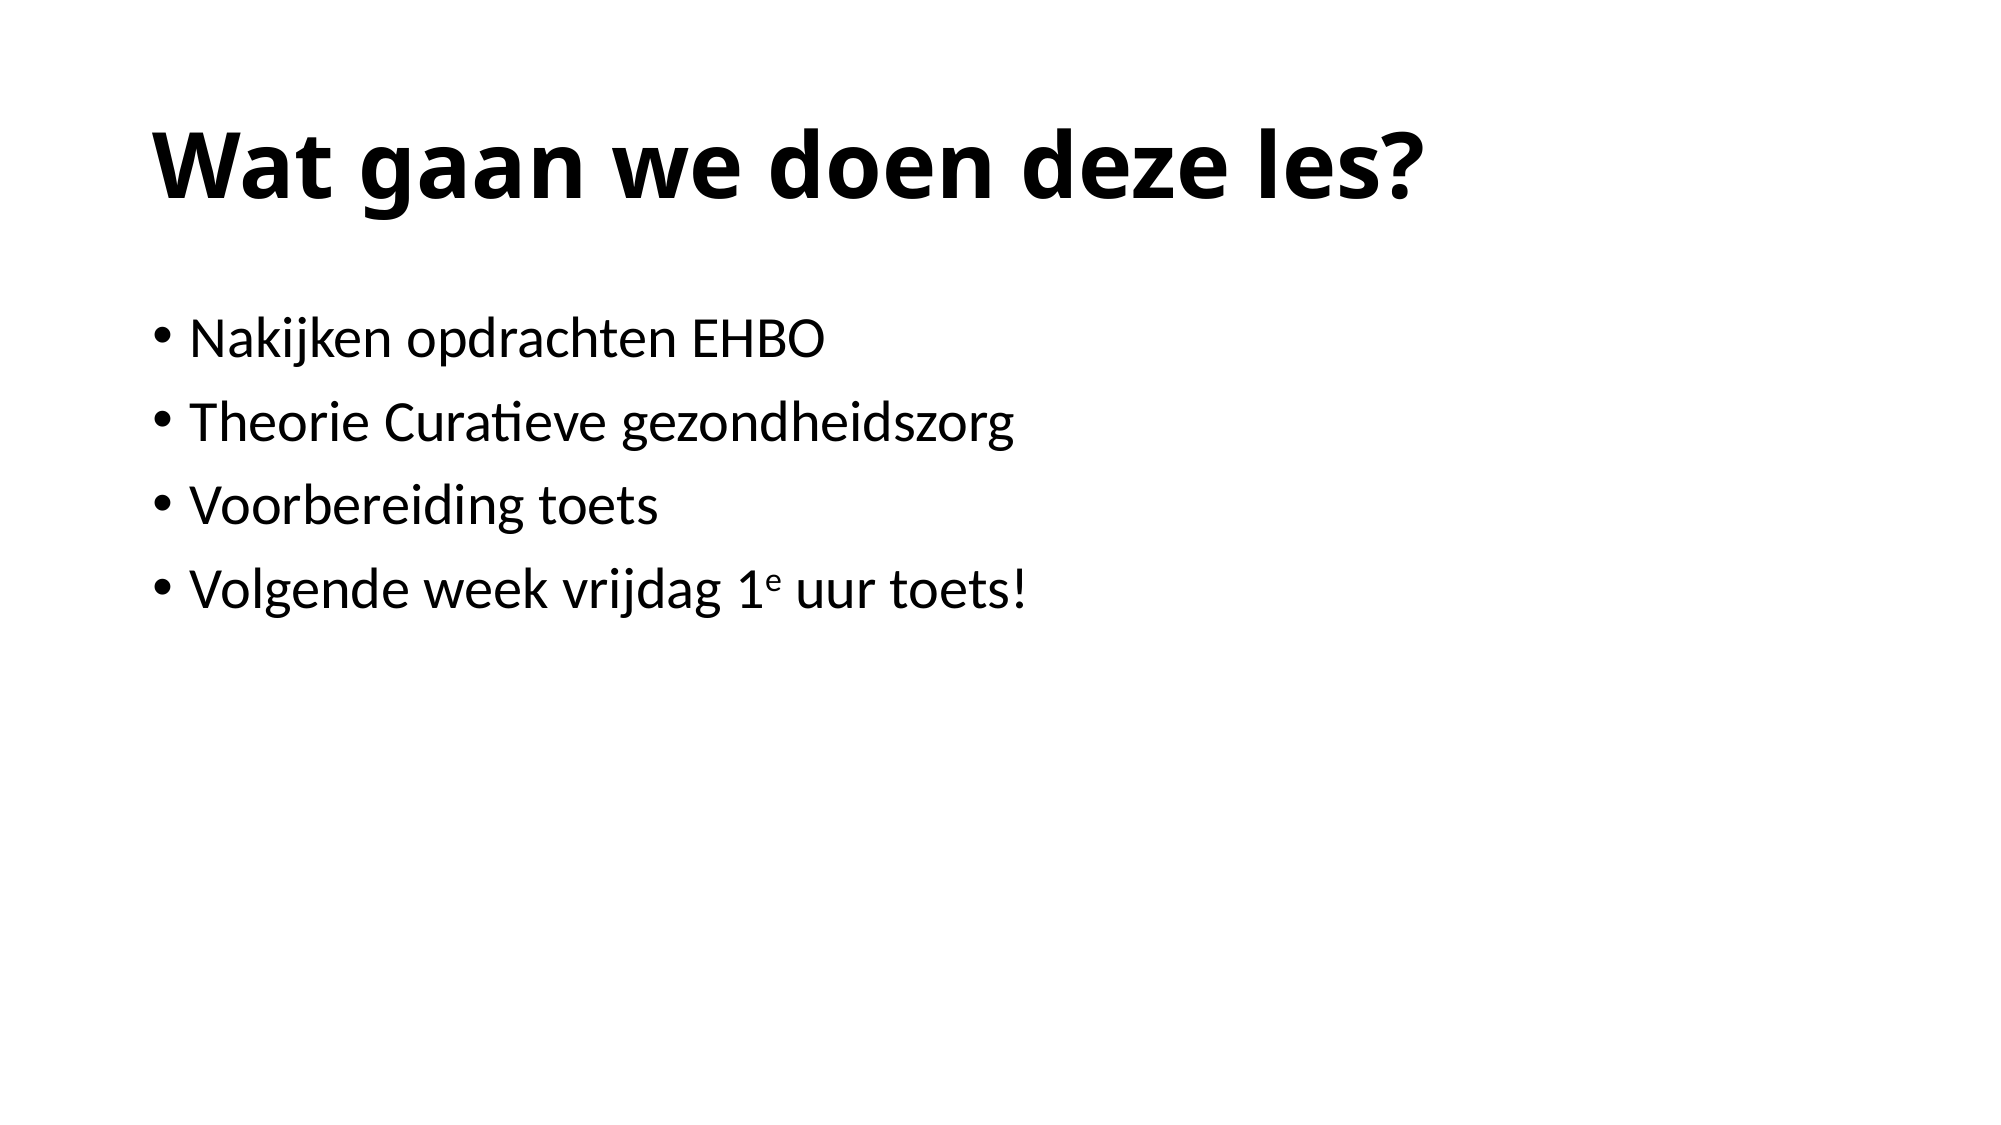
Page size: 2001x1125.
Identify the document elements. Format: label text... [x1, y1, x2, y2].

title Wat gaan we doen deze les? [137, 59, 1863, 278]
list Nakijken opdrachten EHBO Theorie Curatieve gezondheidszorg Voorbereiding toets Volgende week vrijdag 1e uur toets! [137, 299, 1863, 1014]
